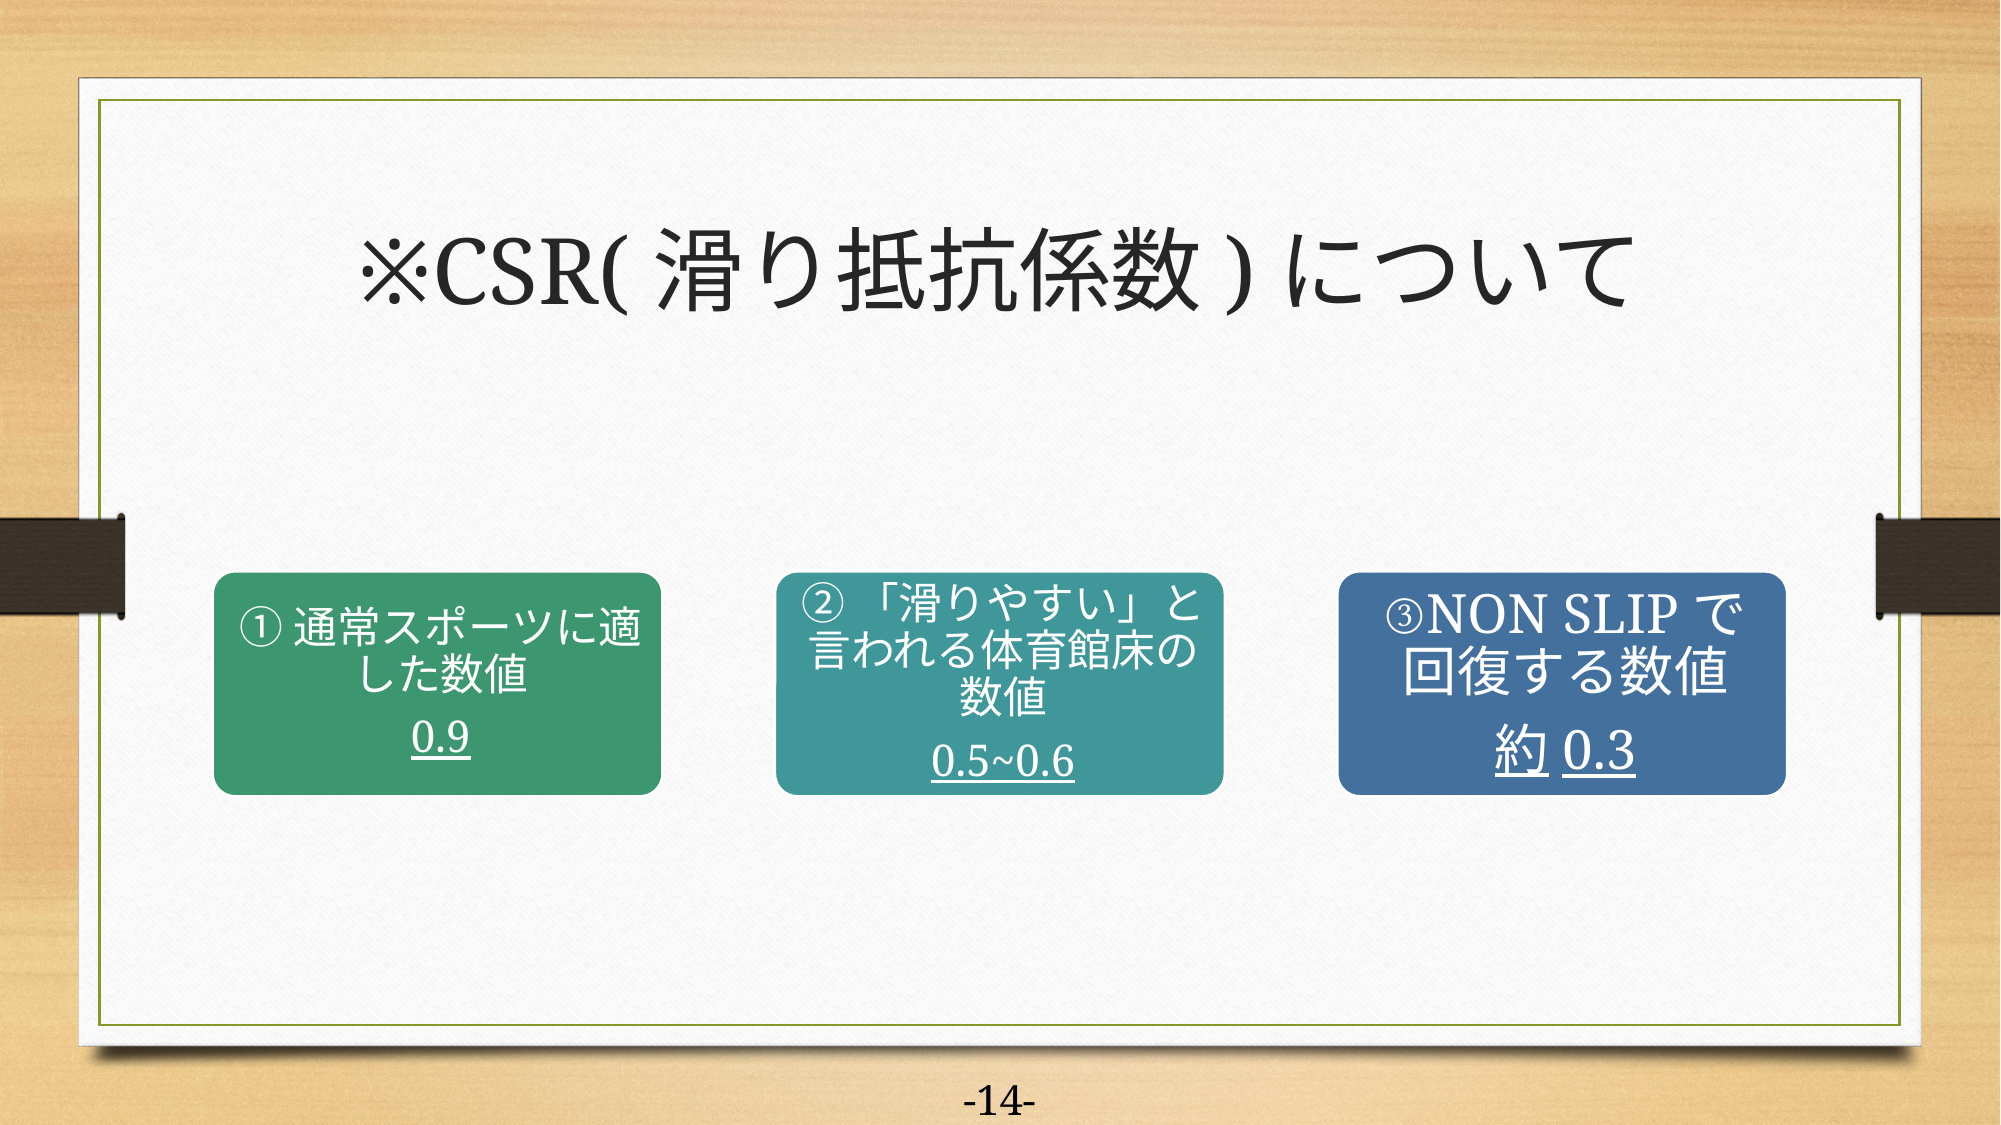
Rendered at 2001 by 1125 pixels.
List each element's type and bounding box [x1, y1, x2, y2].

text_box [0, 0, 2000, 1125]
text_box [212, 438, 1788, 929]
